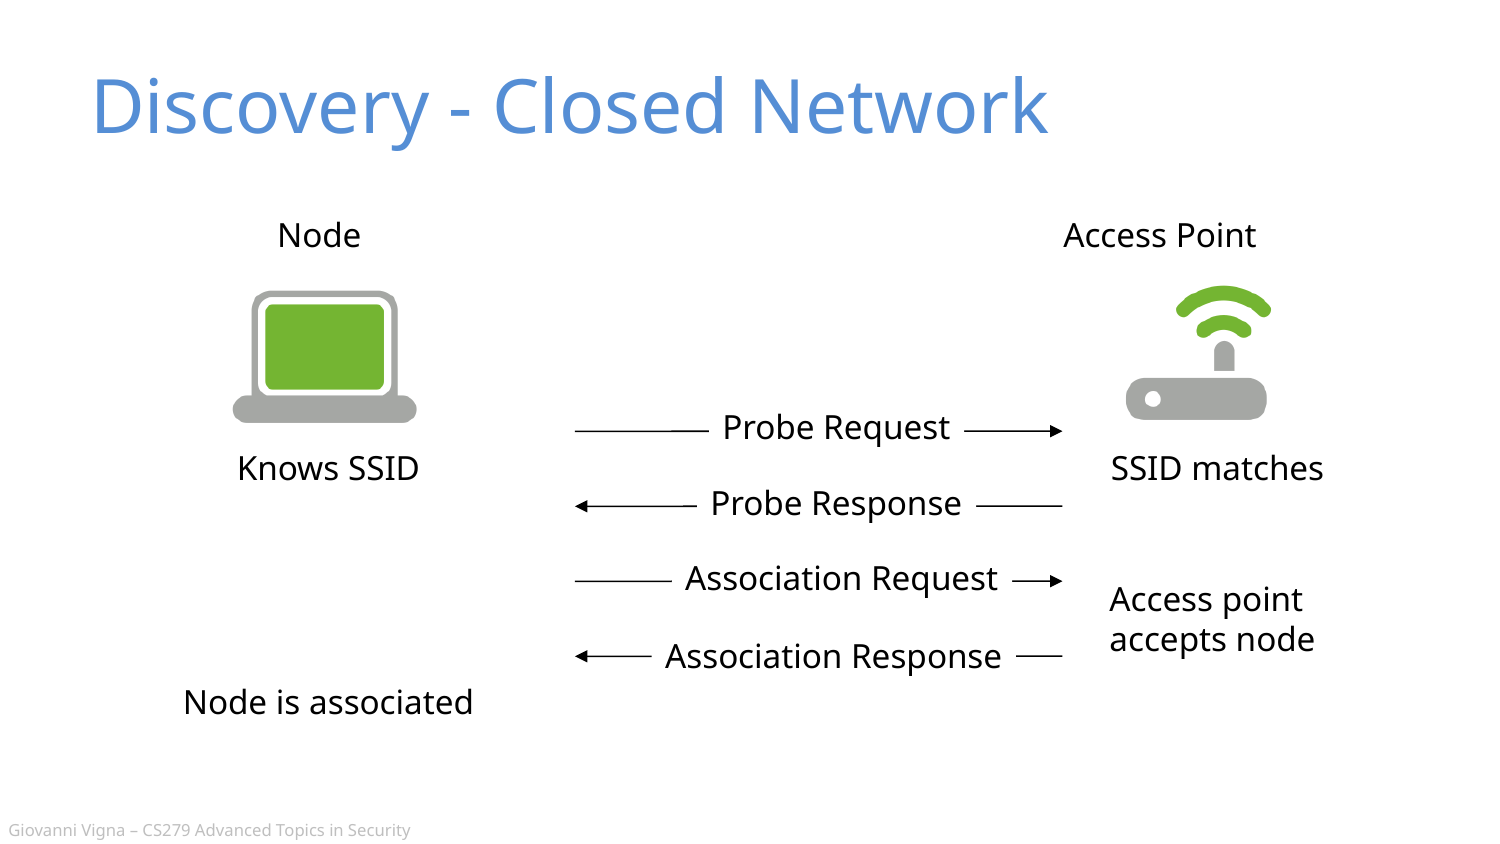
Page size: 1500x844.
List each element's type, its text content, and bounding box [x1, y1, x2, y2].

text_box [965, 425, 1063, 438]
text_box Access point accepts node [1096, 571, 1330, 665]
text_box SSID matches [1097, 440, 1338, 494]
text_box [1013, 575, 1063, 588]
picture [1117, 280, 1278, 432]
text_box Probe Request [709, 399, 965, 453]
text_box Node [156, 206, 482, 263]
text_box Association Response [651, 628, 1016, 682]
text_box Node is associated [169, 674, 488, 729]
text_box [574, 500, 697, 513]
text_box Access Point [1050, 206, 1375, 263]
picture [227, 282, 423, 433]
text_box Association Request [671, 550, 1013, 604]
text_box Probe Response [697, 475, 977, 529]
title Discovery - Closed Network [75, 33, 1425, 175]
text_box [574, 650, 651, 663]
text_box Knows SSID [223, 440, 434, 494]
